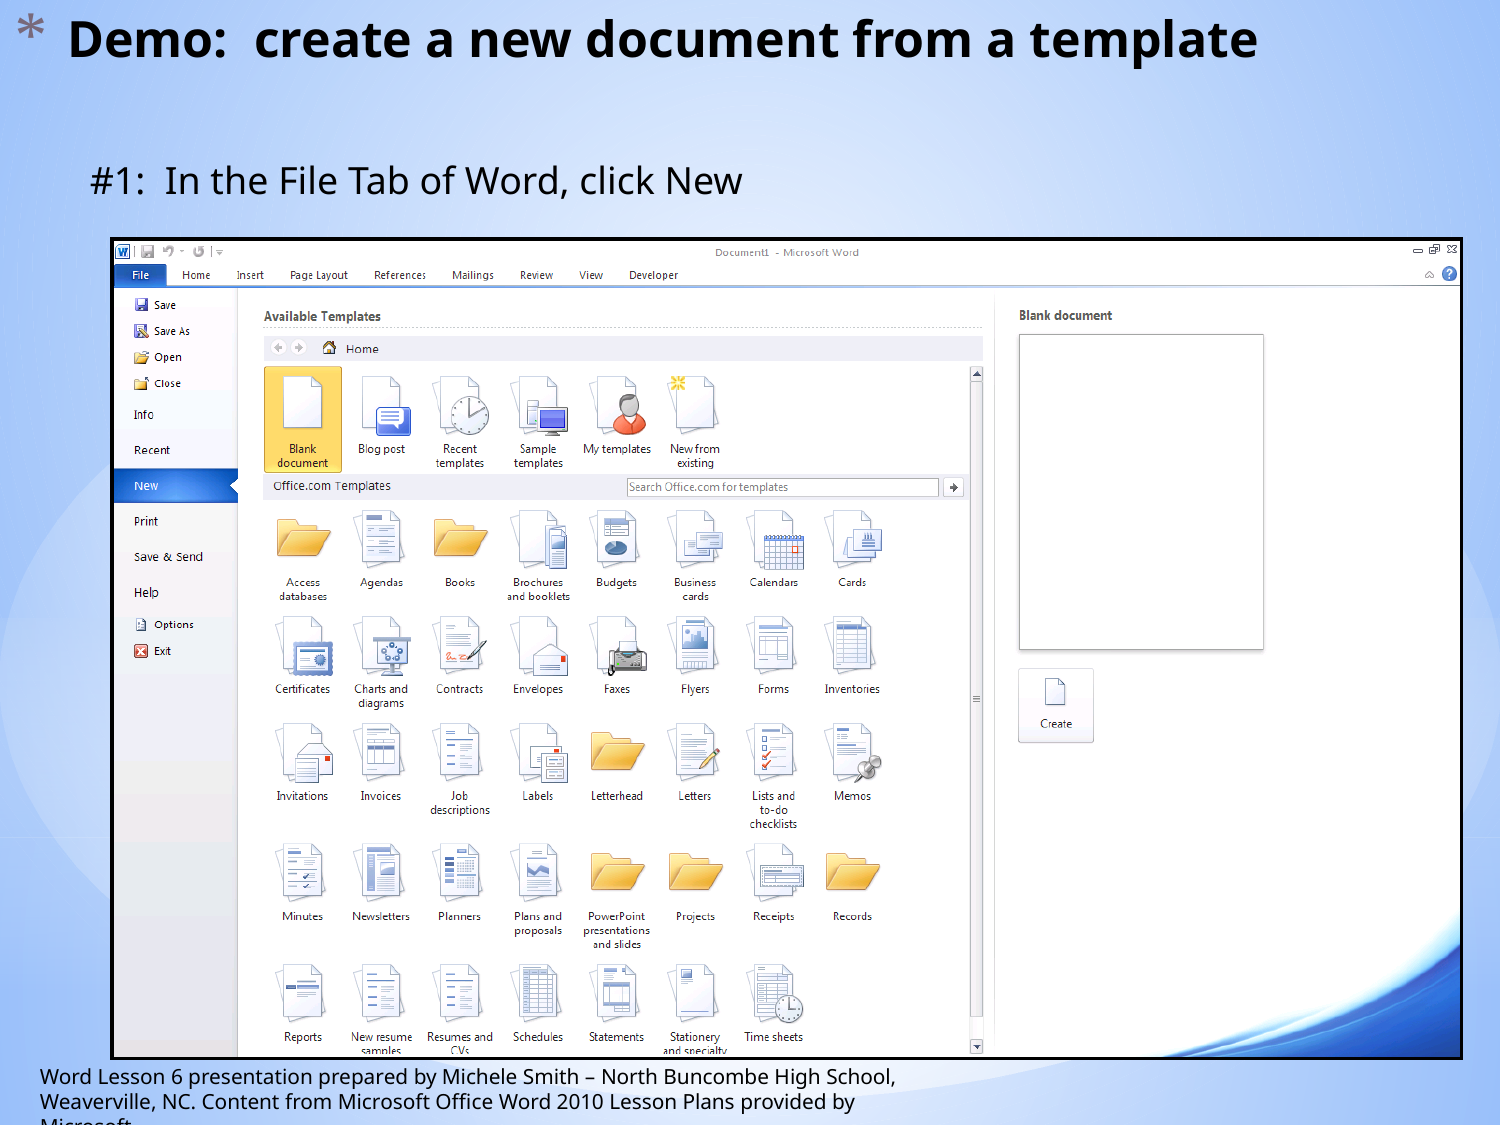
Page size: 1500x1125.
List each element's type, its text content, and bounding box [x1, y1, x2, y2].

slide_number 9 [1074, 1069, 1375, 1073]
title Demo: create a new document from a template [0, 0, 1500, 188]
picture [109, 237, 1463, 1060]
footer Word Lesson 6 presentation prepared by Michele Smith – North Buncombe High School, Weaverville, NC. Content from Microsoft Office Word 2010 Lesson Plans provided by Microsoft. [24, 1056, 963, 1125]
text_box #1: In the File Tab of Word, click New [75, 149, 1325, 210]
